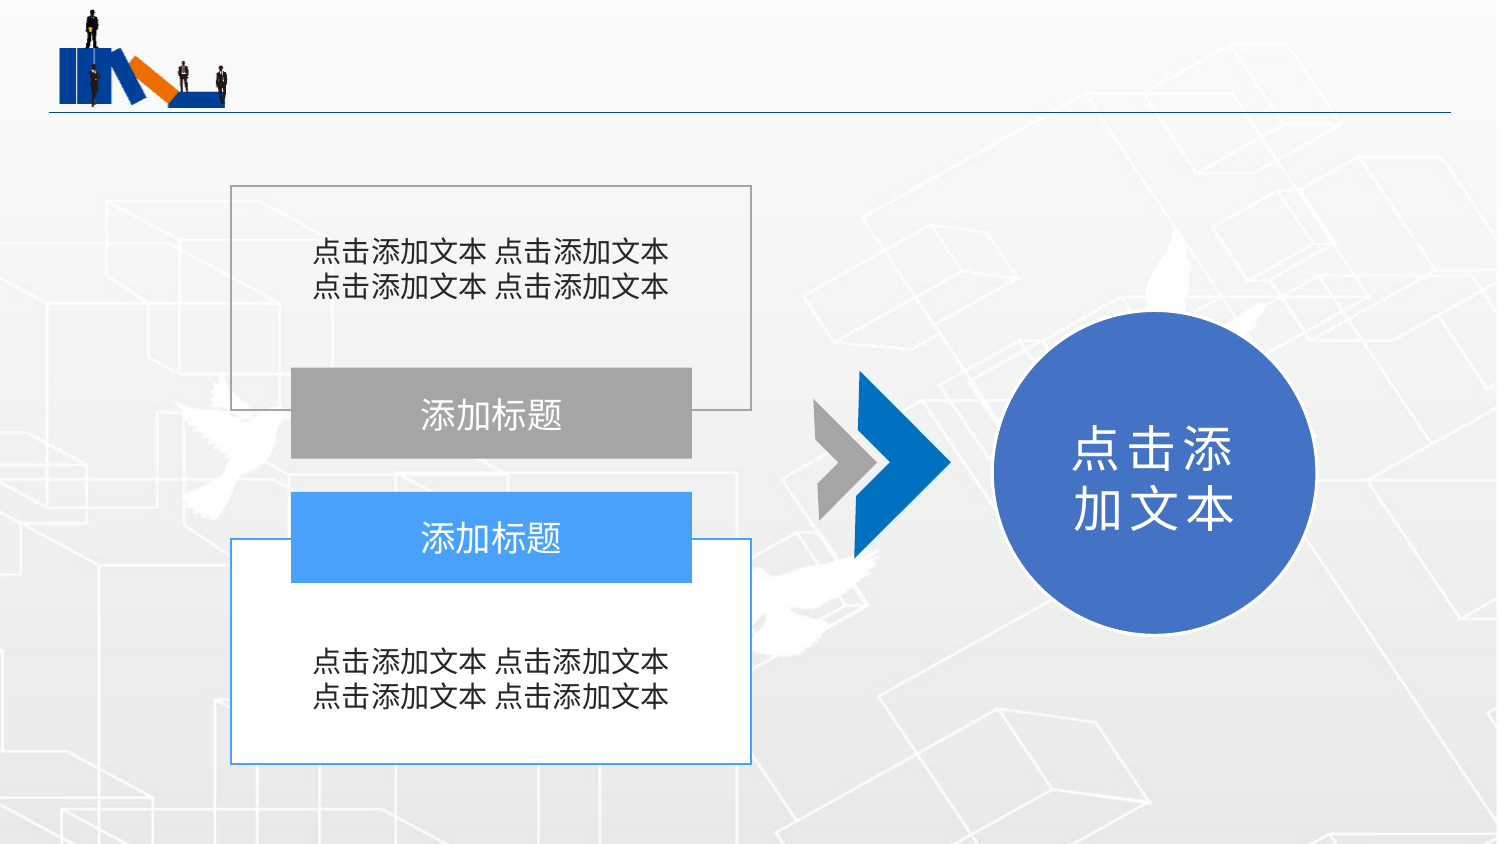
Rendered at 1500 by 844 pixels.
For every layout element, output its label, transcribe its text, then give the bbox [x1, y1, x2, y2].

text_box [854, 370, 951, 559]
text_box [230, 538, 752, 765]
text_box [291, 367, 692, 459]
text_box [992, 310, 1317, 636]
text_box [230, 185, 752, 411]
text_box [813, 398, 878, 521]
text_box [291, 491, 692, 583]
text_box 点击添加文本 点击添加文本 点击添加文本 点击添加文本 [250, 635, 733, 721]
text_box 点击添加文本 点击添加文本 点击添加文本 点击添加文本 [236, 226, 747, 311]
picture [0, 0, 1500, 844]
